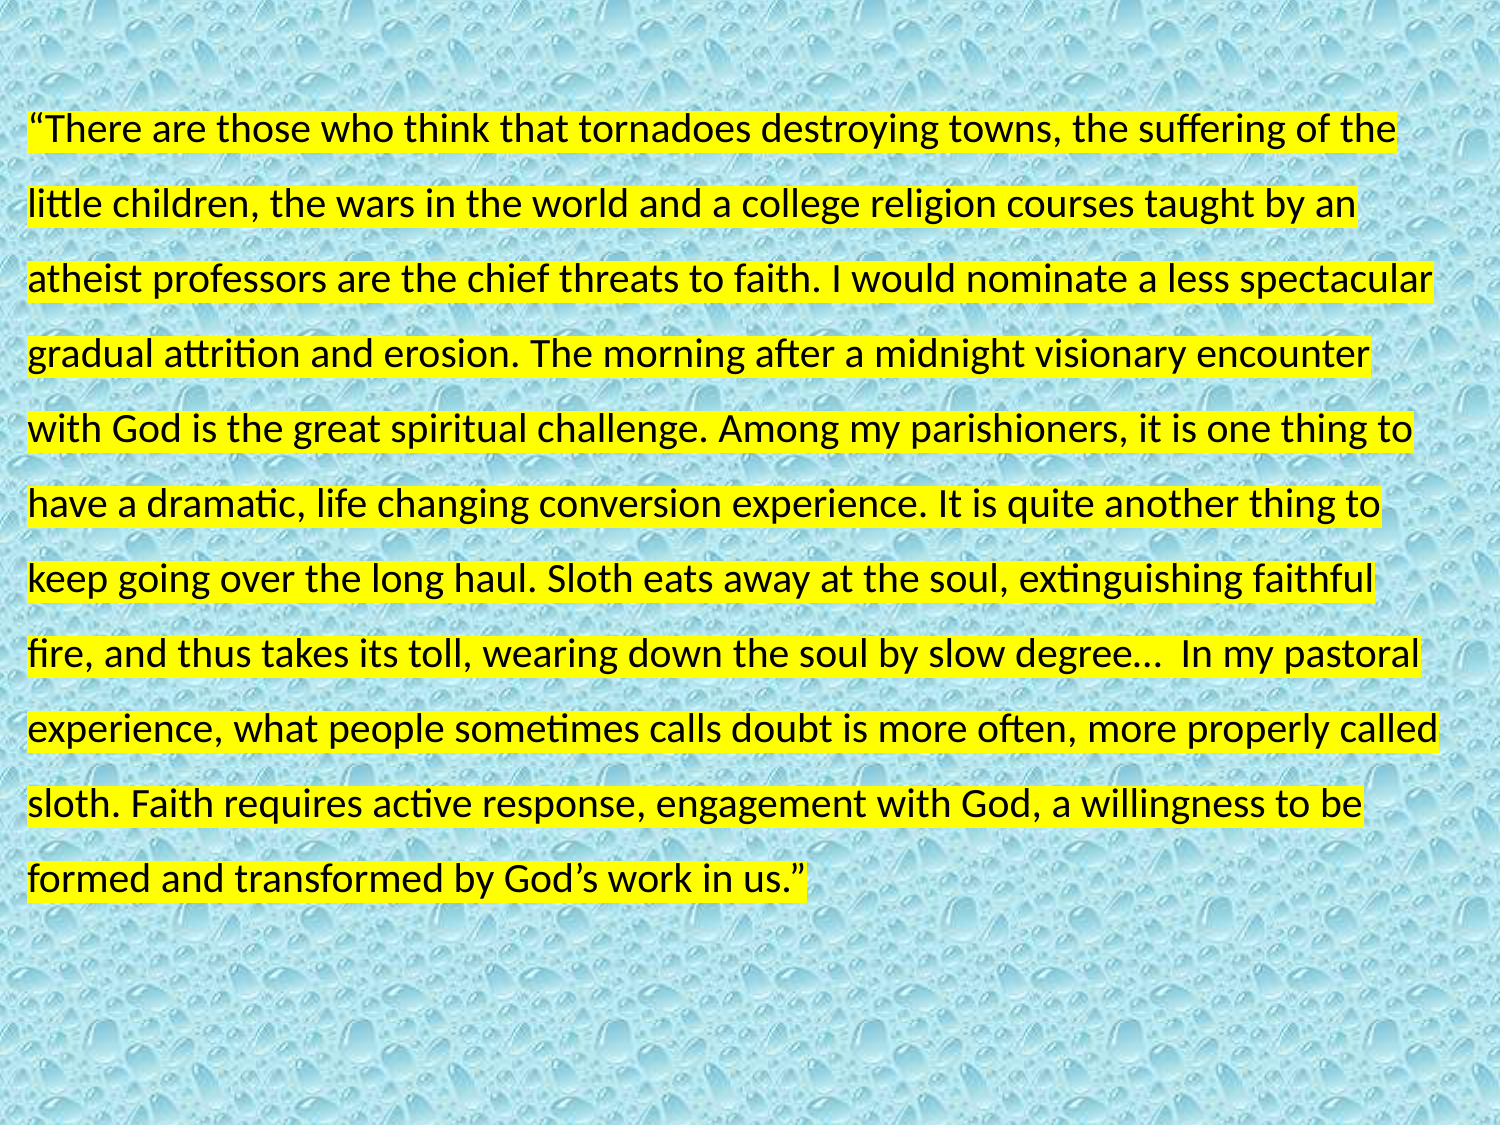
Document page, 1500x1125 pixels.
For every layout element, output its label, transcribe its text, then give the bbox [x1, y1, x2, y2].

text_box “There are those who think that tornadoes destroying towns, the suffering of the little children, the wars in the world and a college religion courses taught by an atheist professors are the chief threats to faith. I would nominate a less spectacular gradual attrition and erosion. The morning after a midnight visionary encounter with God is the great spiritual challenge. Among my parishioners, it is one thing to have a dramatic, life changing conversion experience. It is quite another thing to keep going over the long haul. Sloth eats away at the soul, extinguishing faithful fire, and thus takes its toll, wearing down the soul by slow degree… In my pastoral experience, what people sometimes calls doubt is more often, more properly called sloth. Faith requires active response, engagement with God, a willingness to be formed and transformed by God’s work in us.” [12, 68, 1463, 909]
picture [0, 0, 1500, 1125]
